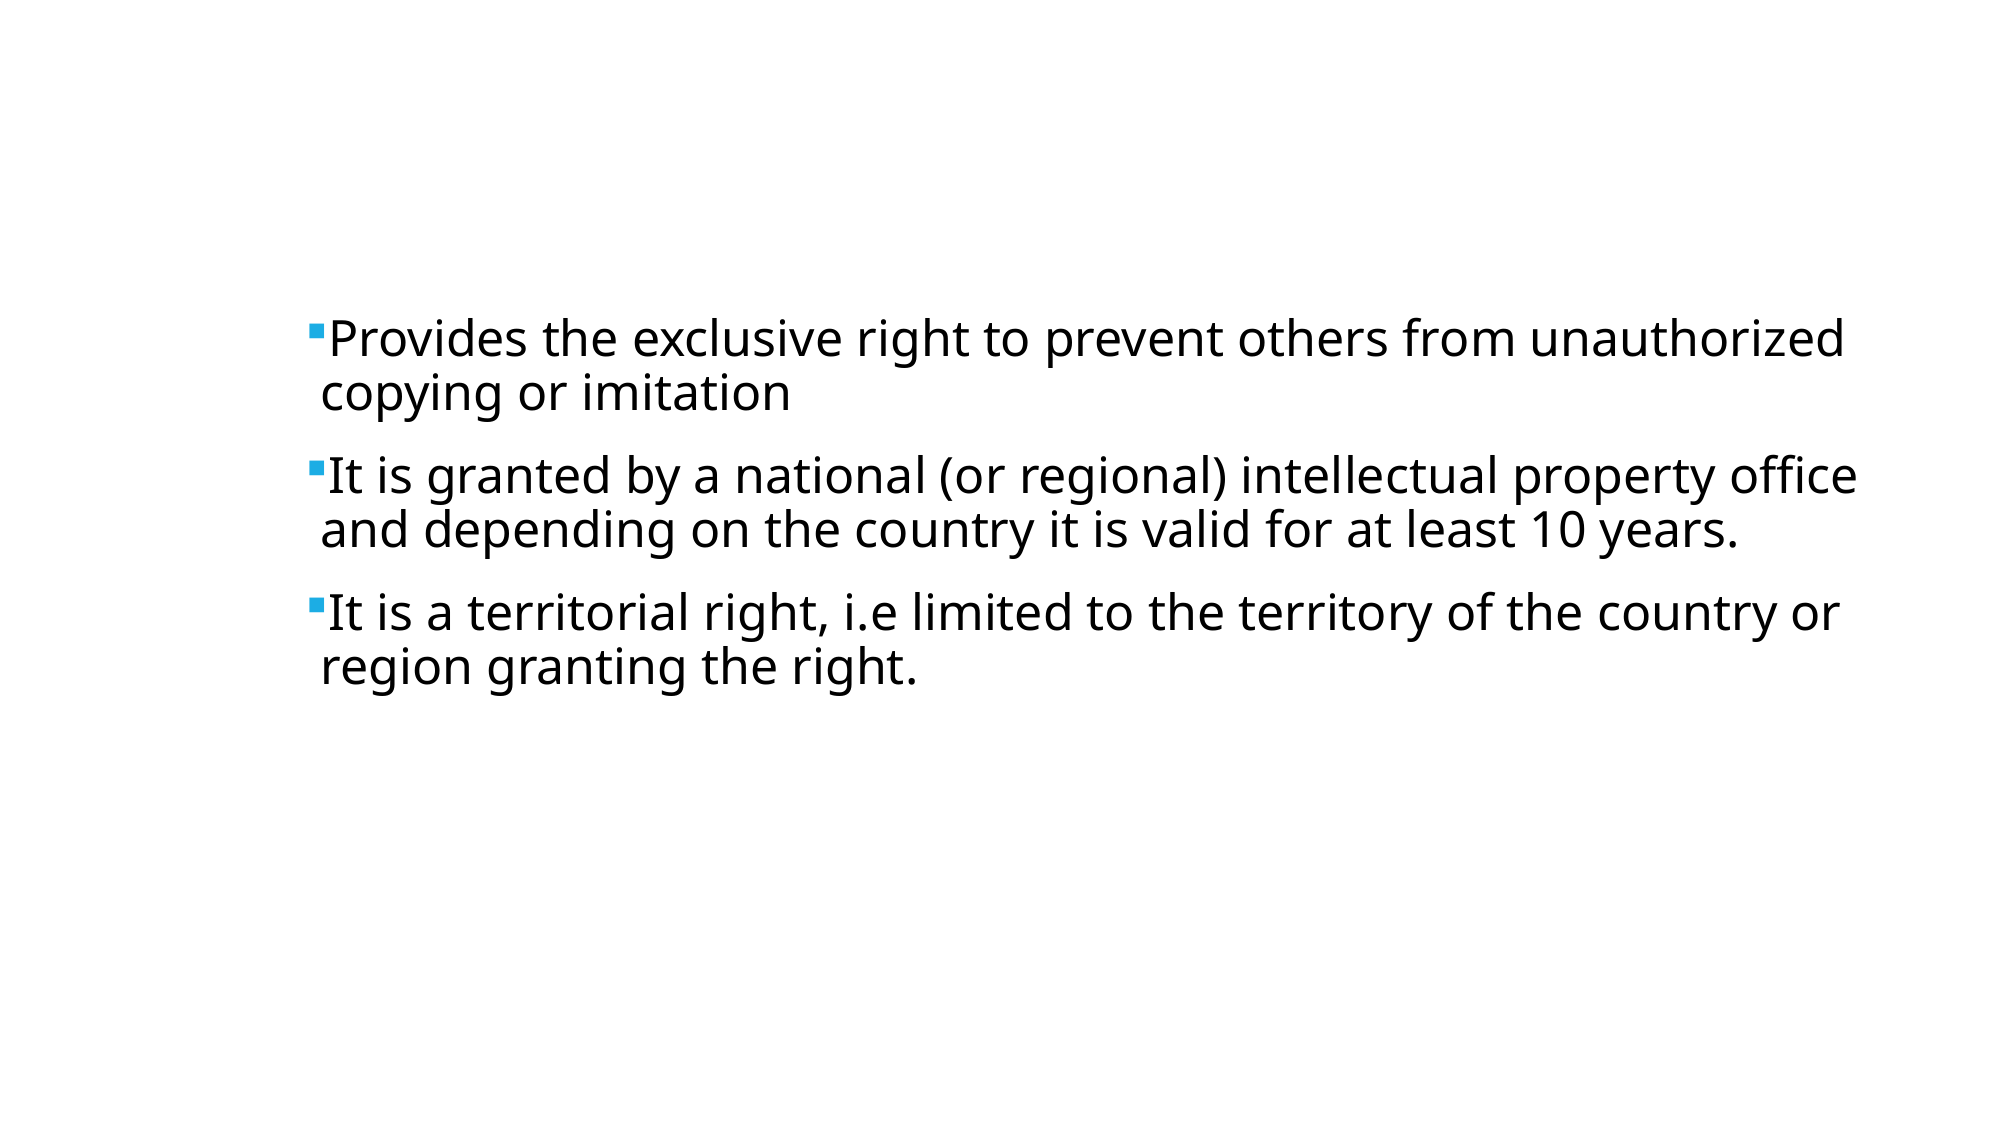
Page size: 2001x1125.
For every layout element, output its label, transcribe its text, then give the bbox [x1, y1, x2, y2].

list Provides the exclusive right to prevent others from unauthorized copying or imitation It is granted by a national (or regional) intellectual property office and depending on the country it is valid for at least 10 years. It is a territorial right, i.e limited to the territory of the country or region granting the right. [297, 305, 1893, 731]
